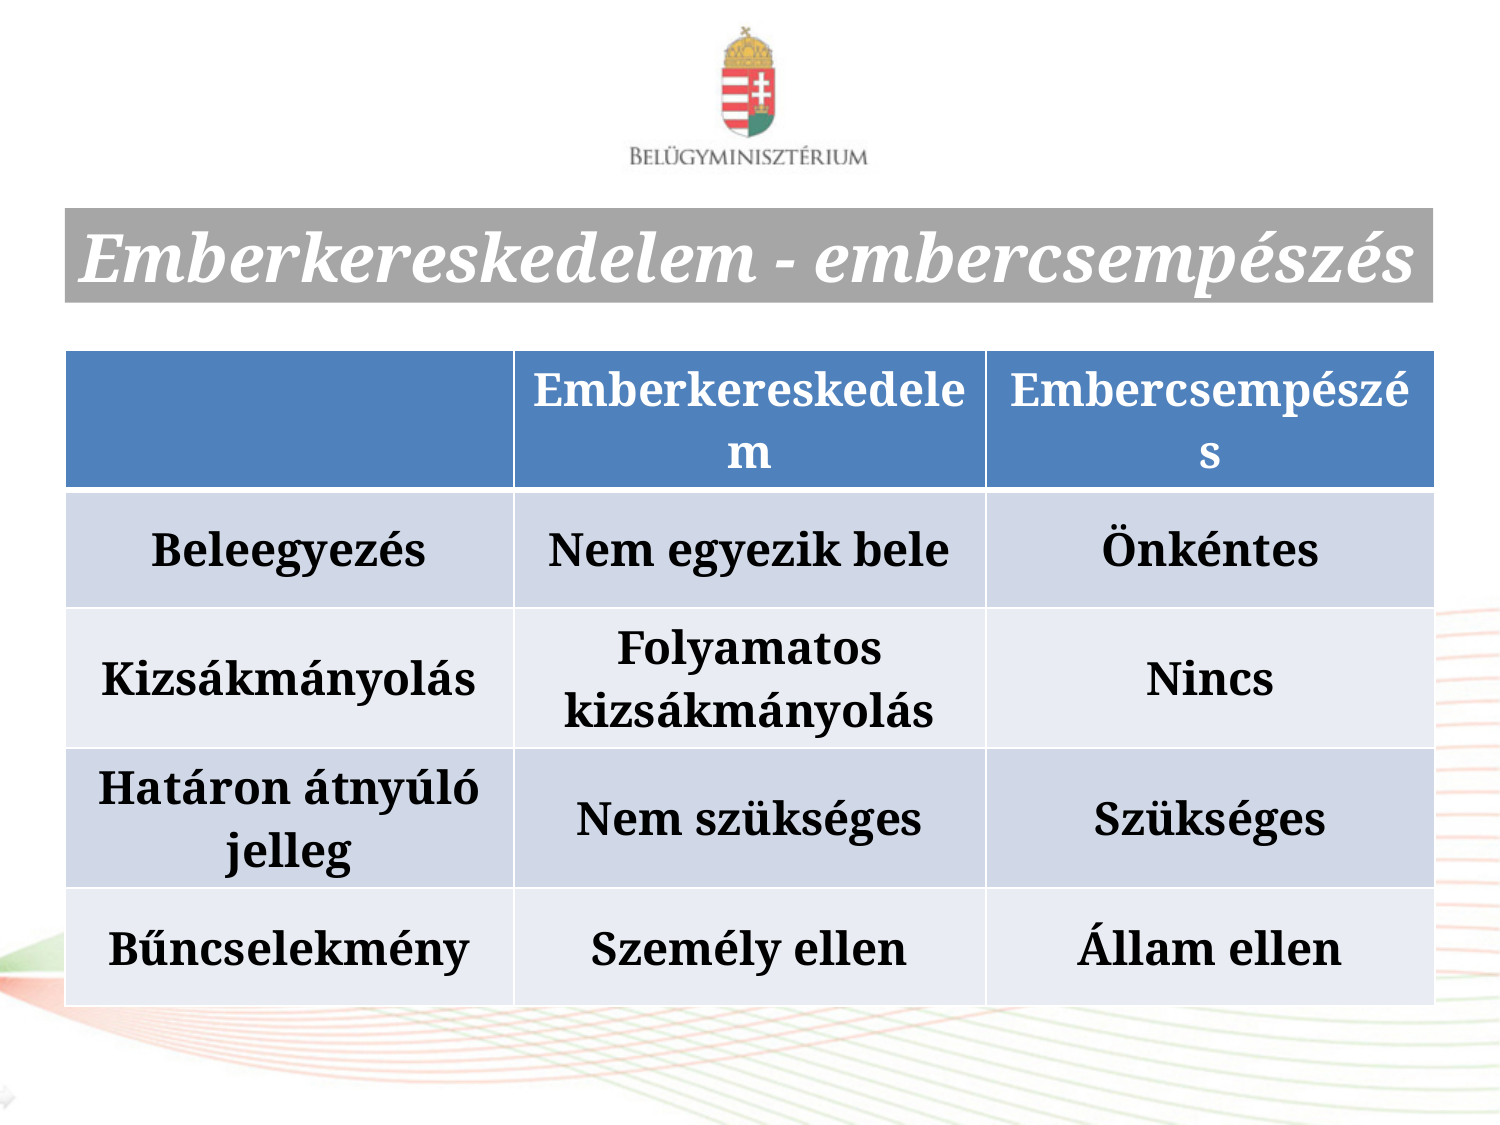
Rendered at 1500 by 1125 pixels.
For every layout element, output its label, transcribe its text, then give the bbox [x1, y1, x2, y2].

table_cell Nincs [987, 609, 1434, 747]
table_cell Bűncselekmény [66, 889, 513, 1005]
text_box Emberkereskedelem - embercsempészés [64, 208, 1434, 303]
table_cell Folyamatos kizsákmányolás [515, 609, 985, 747]
table_header Emberkereskedelem [515, 351, 985, 487]
table_header Embercsempészés [987, 351, 1434, 487]
table_cell Nem egyezik bele [515, 493, 985, 607]
table_cell Szükséges [987, 749, 1434, 887]
table_cell Állam ellen [987, 889, 1434, 1005]
table_cell Önkéntes [987, 493, 1434, 607]
table_cell Beleegyezés [66, 493, 513, 607]
picture [0, 0, 1500, 1125]
table_cell Személy ellen [515, 889, 985, 1005]
table_cell Kizsákmányolás [66, 609, 513, 747]
table_cell Határon átnyúló jelleg [66, 749, 513, 887]
table_cell Nem szükséges [515, 749, 985, 887]
table_header [66, 351, 513, 487]
